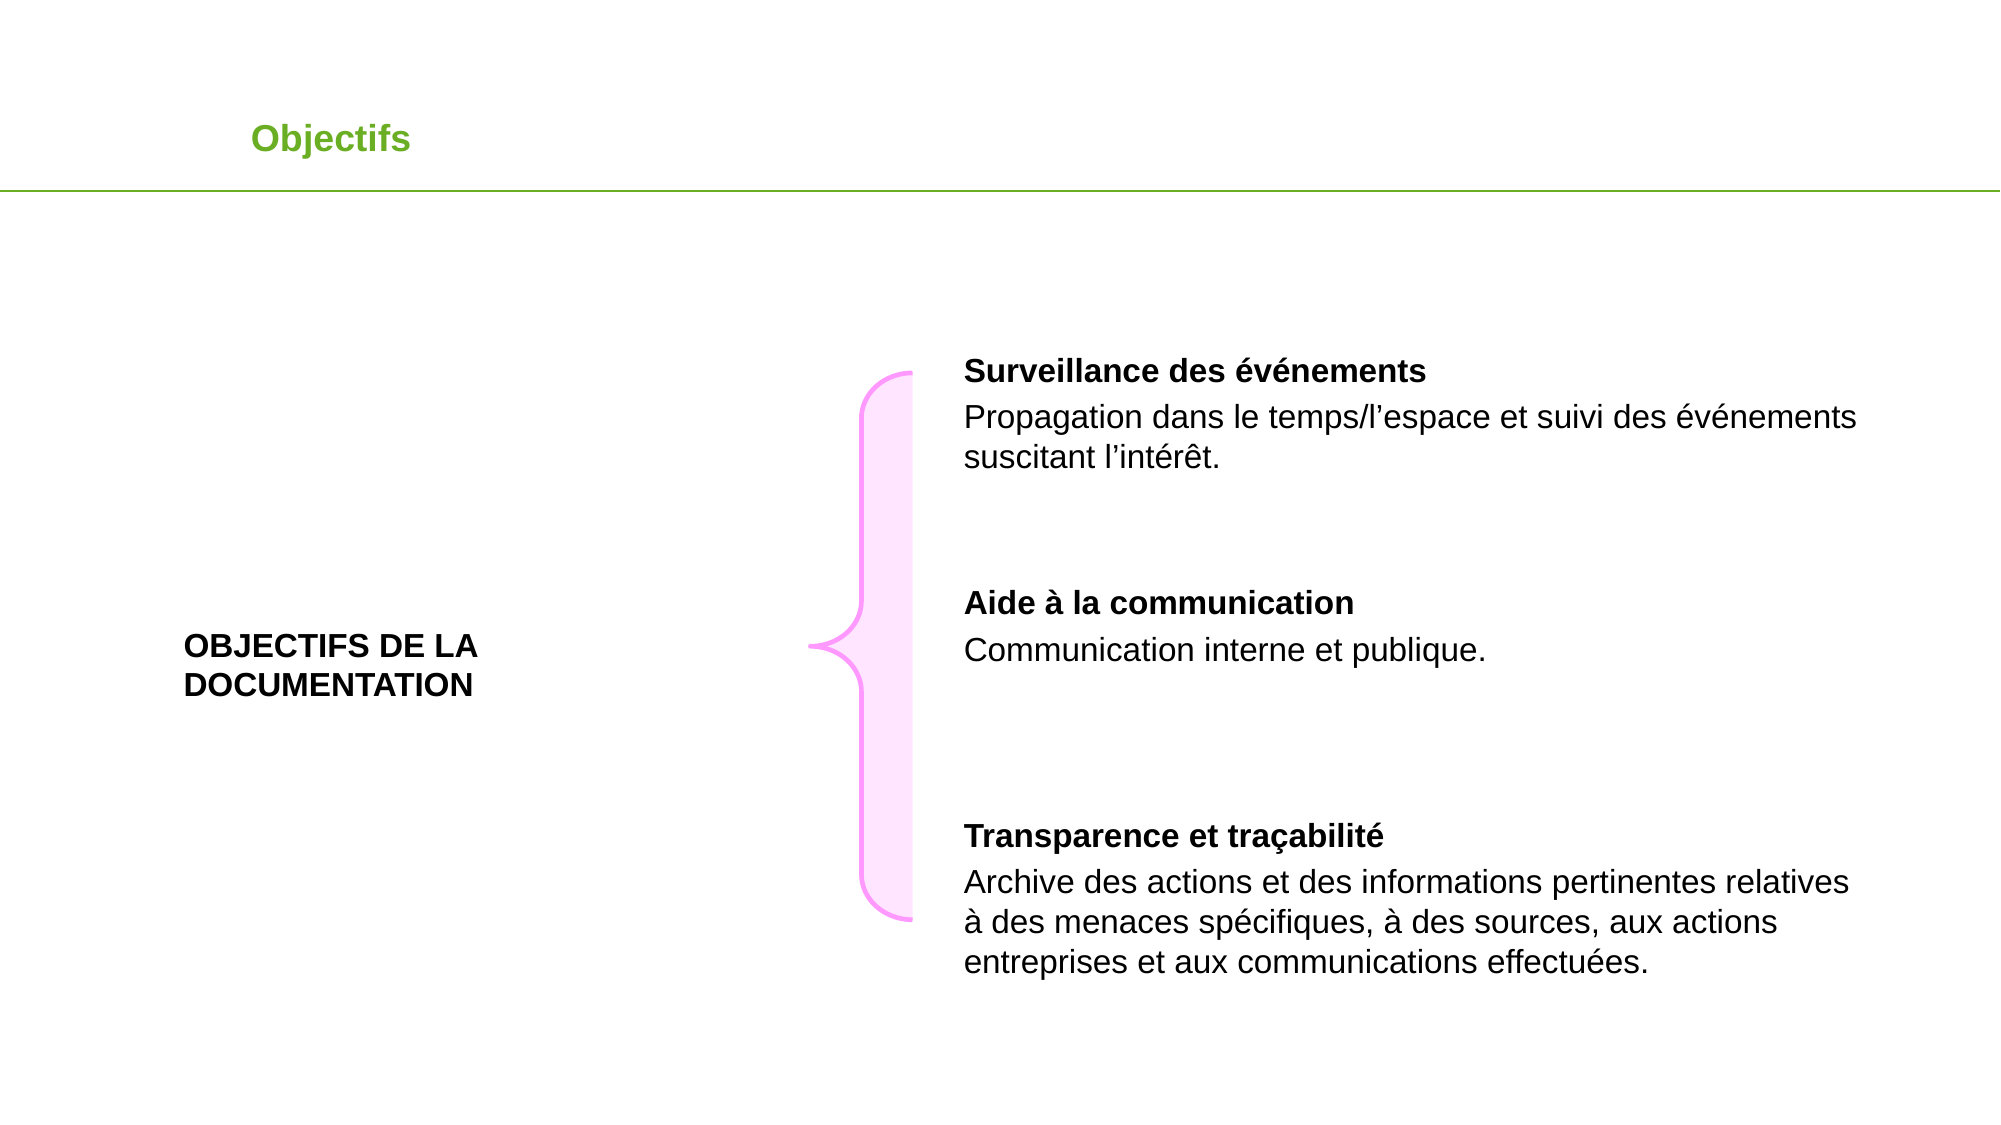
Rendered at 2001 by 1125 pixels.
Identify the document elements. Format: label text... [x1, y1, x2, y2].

text_box OBJECTIFS DE LA DOCUMENTATION [168, 616, 774, 711]
text_box [810, 372, 913, 920]
text_box Transparence et traçabilité Archive des actions et des informations pertinentes relatives à des menaces spécifiques, à des sources, aux actions entreprises et aux communications effectuées. [948, 806, 1890, 988]
text_box Surveillance des événements Propagation dans le temps/l’espace et suivi des événements suscitant l’intérêt. [948, 341, 1965, 483]
text_box Aide à la communication Communication interne et publique. [948, 574, 1664, 676]
text_box Objectifs [236, 106, 1437, 167]
